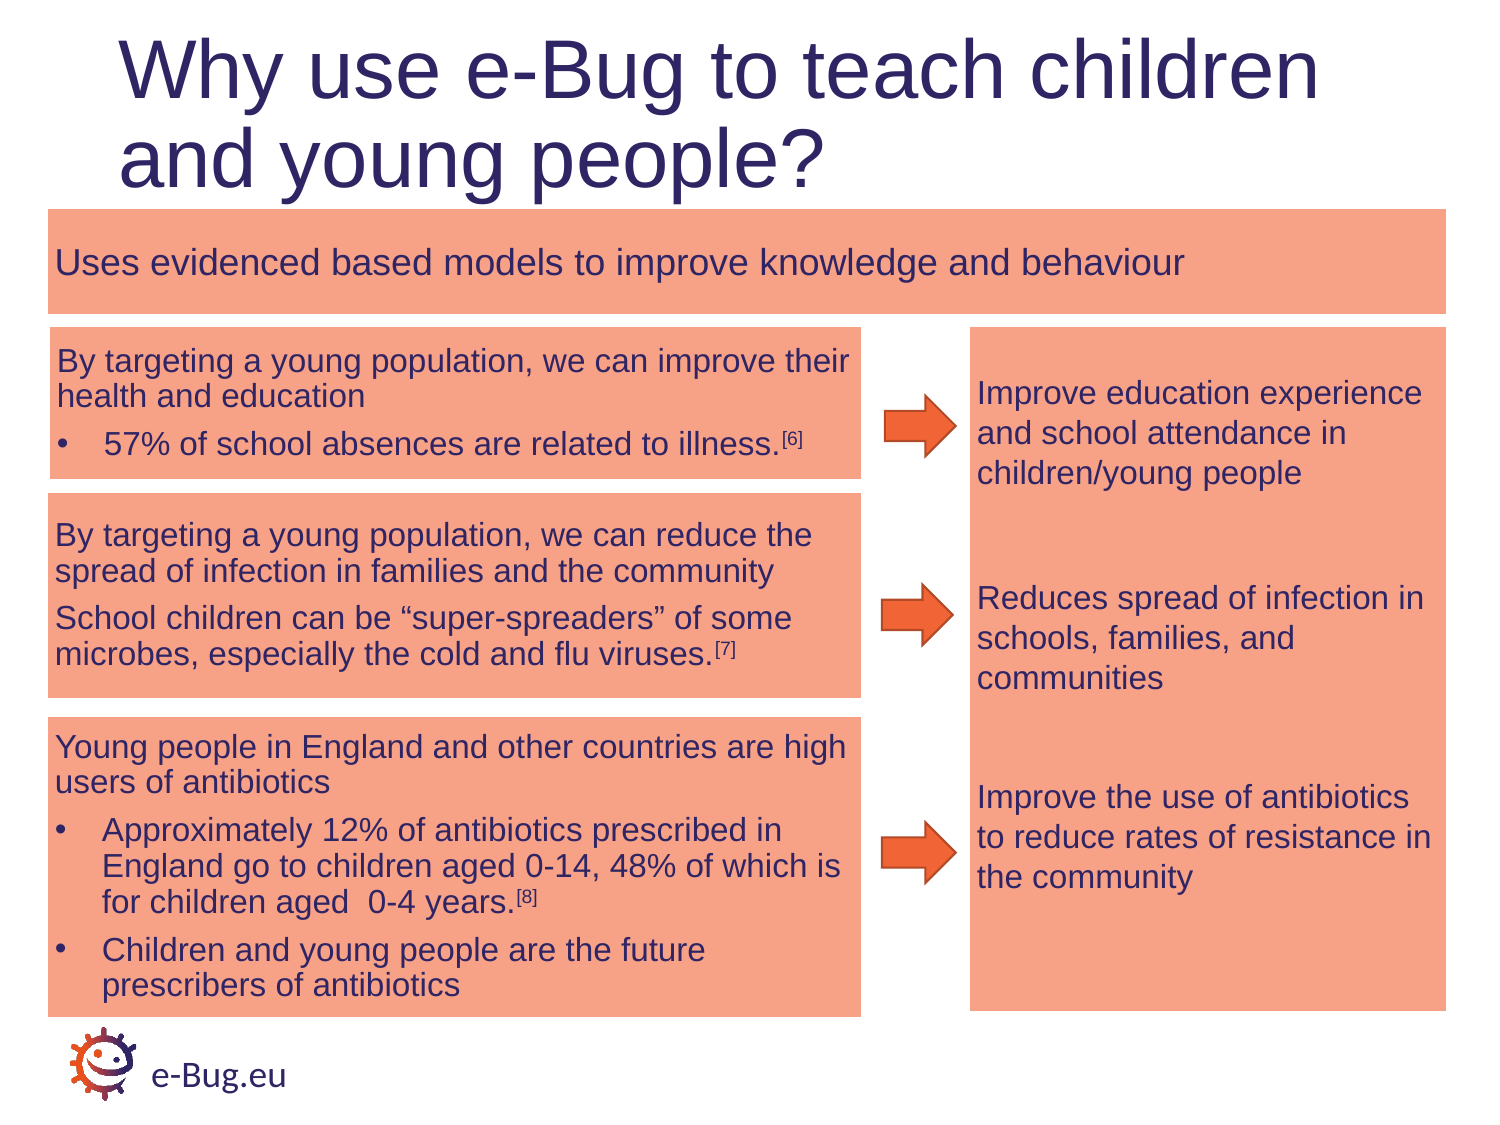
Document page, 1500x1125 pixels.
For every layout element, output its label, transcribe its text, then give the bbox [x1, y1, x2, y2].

title Why use e-Bug to teach children and young people? [103, 7, 1397, 225]
text_box [880, 582, 955, 648]
footer e-Bug.eu [136, 1042, 643, 1103]
text_box [883, 393, 958, 459]
text_box Young people in England and other countries are high users of antibiotics Approximately 12% of antibiotics prescribed in England go to children aged 0-14, 48% of which is for children aged 0-4 years.[8] Children and young people are the future prescribers of antibiotics [46, 715, 863, 1019]
text_box [880, 819, 958, 886]
text_box Improve education experience and school attendance in children/young people Reduces spread of infection in schools, families, and communities Improve the use of antibiotics to reduce rates of resistance in the community [968, 325, 1448, 1013]
text_box By targeting a young population, we can improve their health and education 57% of school absences are related to illness.[6] [48, 325, 863, 481]
picture [69, 1027, 137, 1103]
text_box Uses evidenced based models to improve knowledge and behaviour [46, 207, 1448, 316]
text_box By targeting a young population, we can reduce the spread of infection in families and the community School children can be “super-spreaders” of some microbes, especially the cold and flu viruses.[7] [46, 491, 863, 700]
